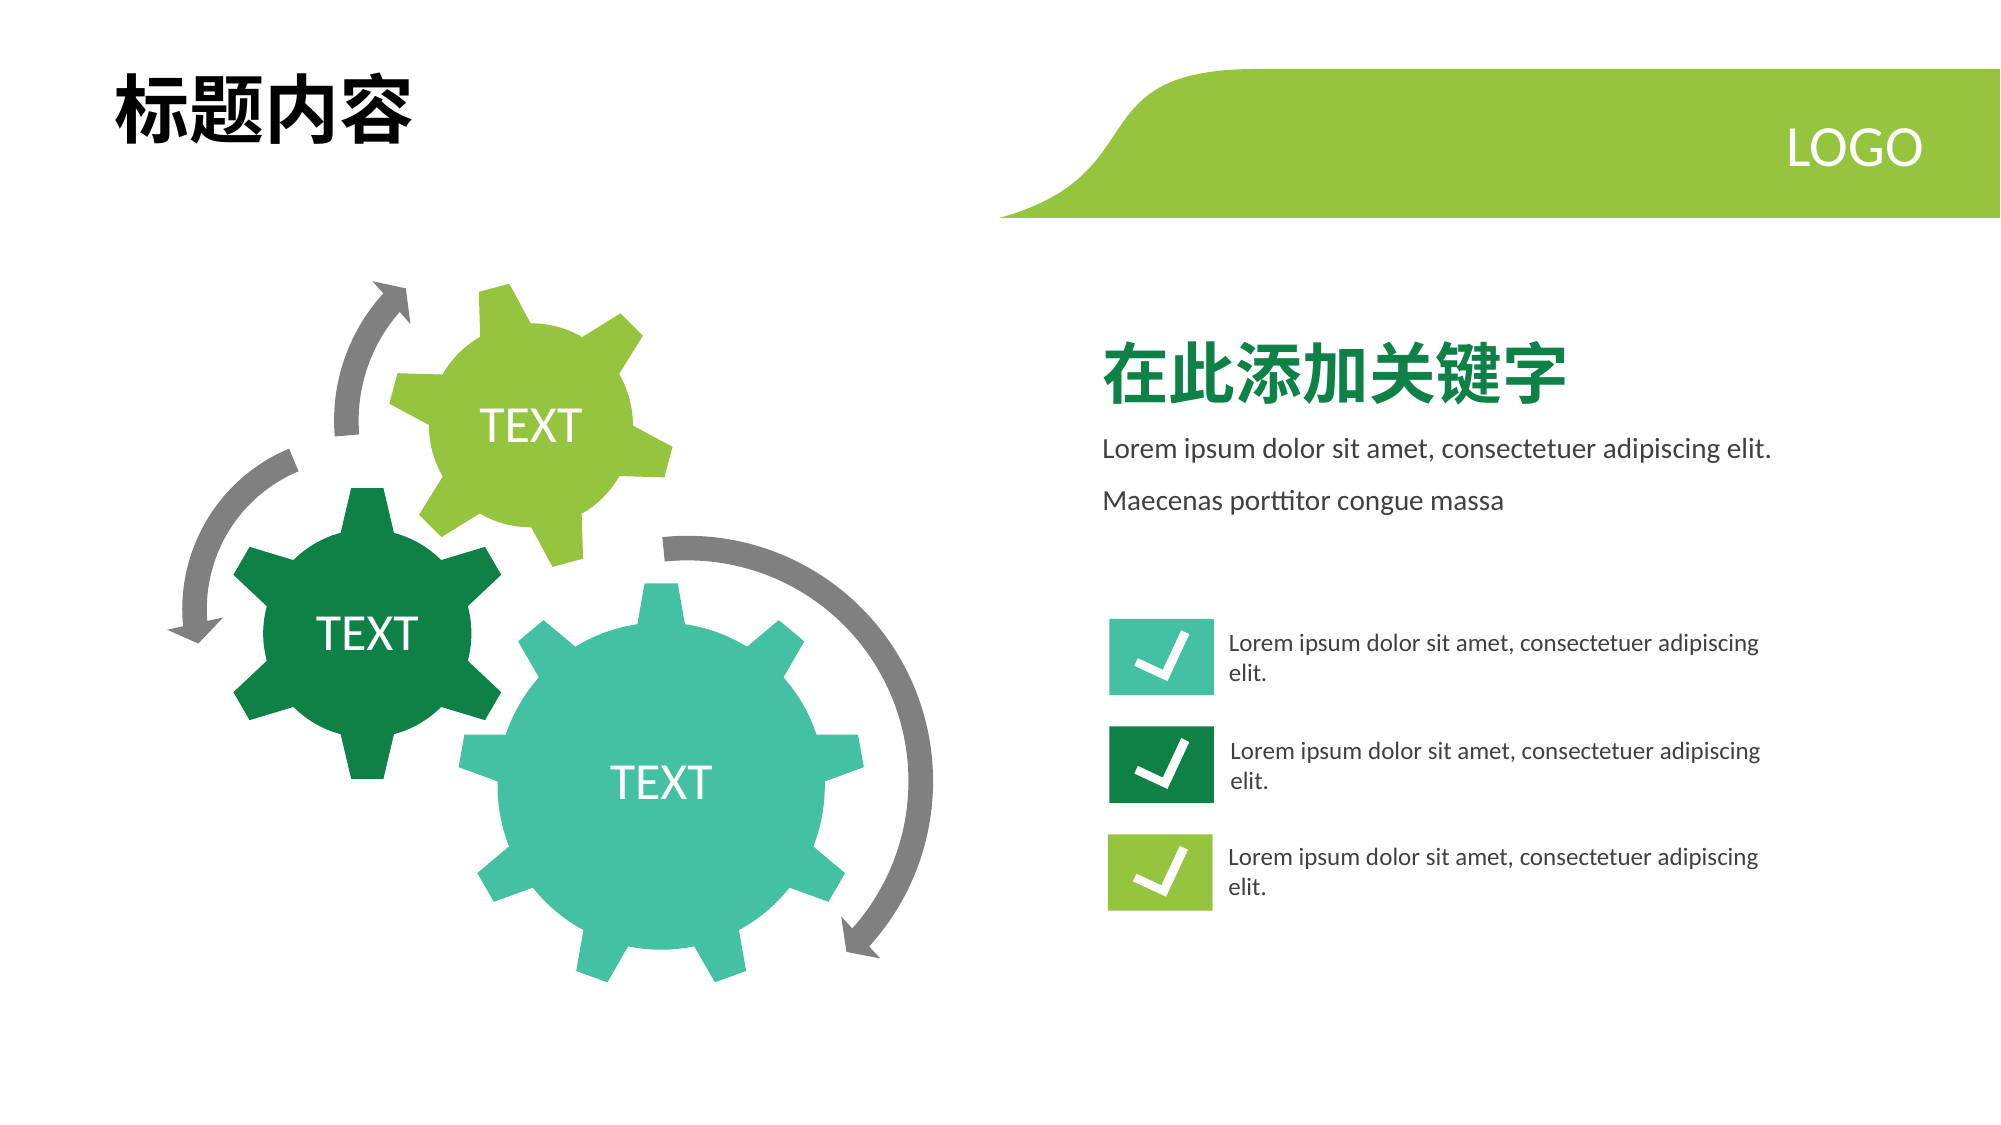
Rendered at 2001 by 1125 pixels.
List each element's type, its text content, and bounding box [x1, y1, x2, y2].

text_box [1212, 833, 1806, 912]
text_box [167, 448, 299, 644]
text_box LOGO [1771, 100, 1939, 186]
text_box [1132, 736, 1191, 791]
text_box [662, 535, 934, 959]
text_box [1131, 844, 1190, 899]
text_box Lorem ipsum dolor sit amet, consectetuer adipiscing elit. [1215, 726, 1805, 802]
text_box [334, 281, 411, 437]
text_box [1132, 628, 1191, 683]
text_box TEXT [232, 487, 503, 780]
text_box TEXT [457, 582, 865, 984]
text_box TEXT [388, 282, 674, 569]
text_box [1108, 725, 1213, 804]
text_box Lorem ipsum dolor sit amet, consectetuer adipiscing elit. [1214, 618, 1805, 694]
text_box [999, 67, 2000, 219]
text_box [1107, 833, 1212, 912]
text_box 标题内容 [99, 54, 430, 160]
text_box [1108, 618, 1213, 696]
text_box 在此添加关键字 Lorem ipsum dolor sit amet, consectetuer adipiscing elit. Maecenas porttitor congue massa [1087, 284, 1910, 524]
text_box Lorem ipsum dolor sit amet, consectetuer adipiscing elit. [1213, 833, 1805, 909]
